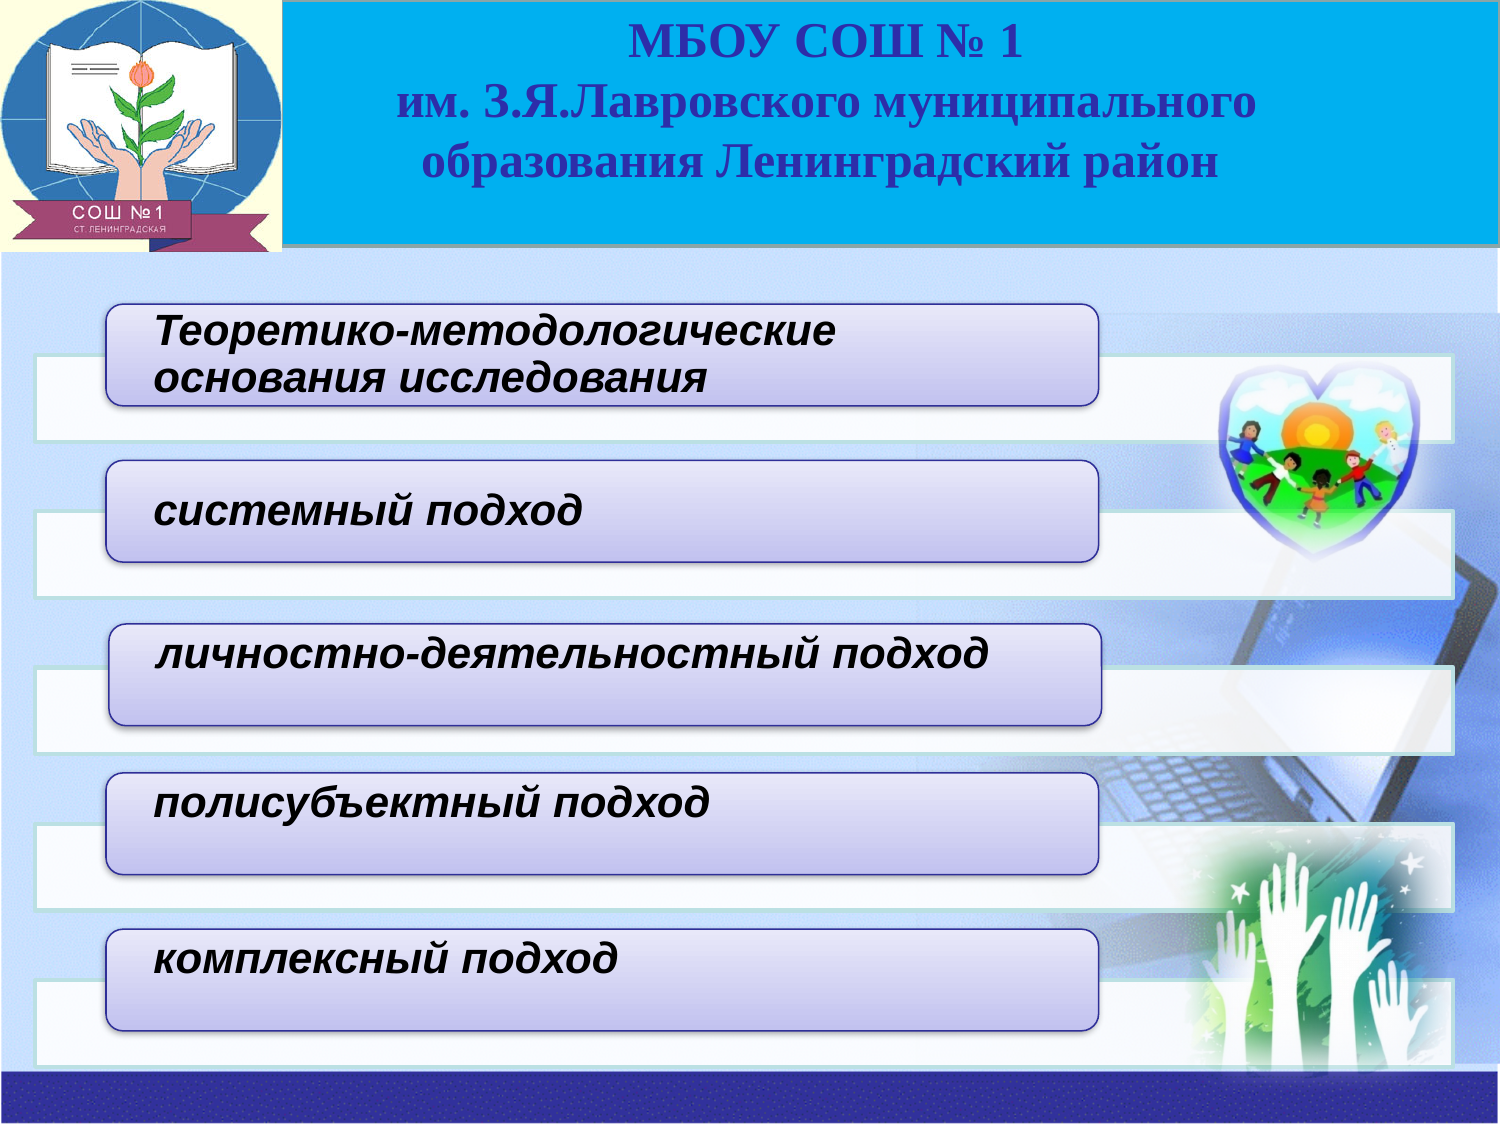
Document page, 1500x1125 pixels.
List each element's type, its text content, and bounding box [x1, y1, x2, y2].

text_box [282, 0, 1500, 248]
text_box МБОУ СОШ № 1 им. З.Я.Лавровского муниципального образования Ленинградский район [368, 0, 1285, 195]
picture [0, 0, 1500, 1125]
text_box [34, 292, 1454, 1079]
